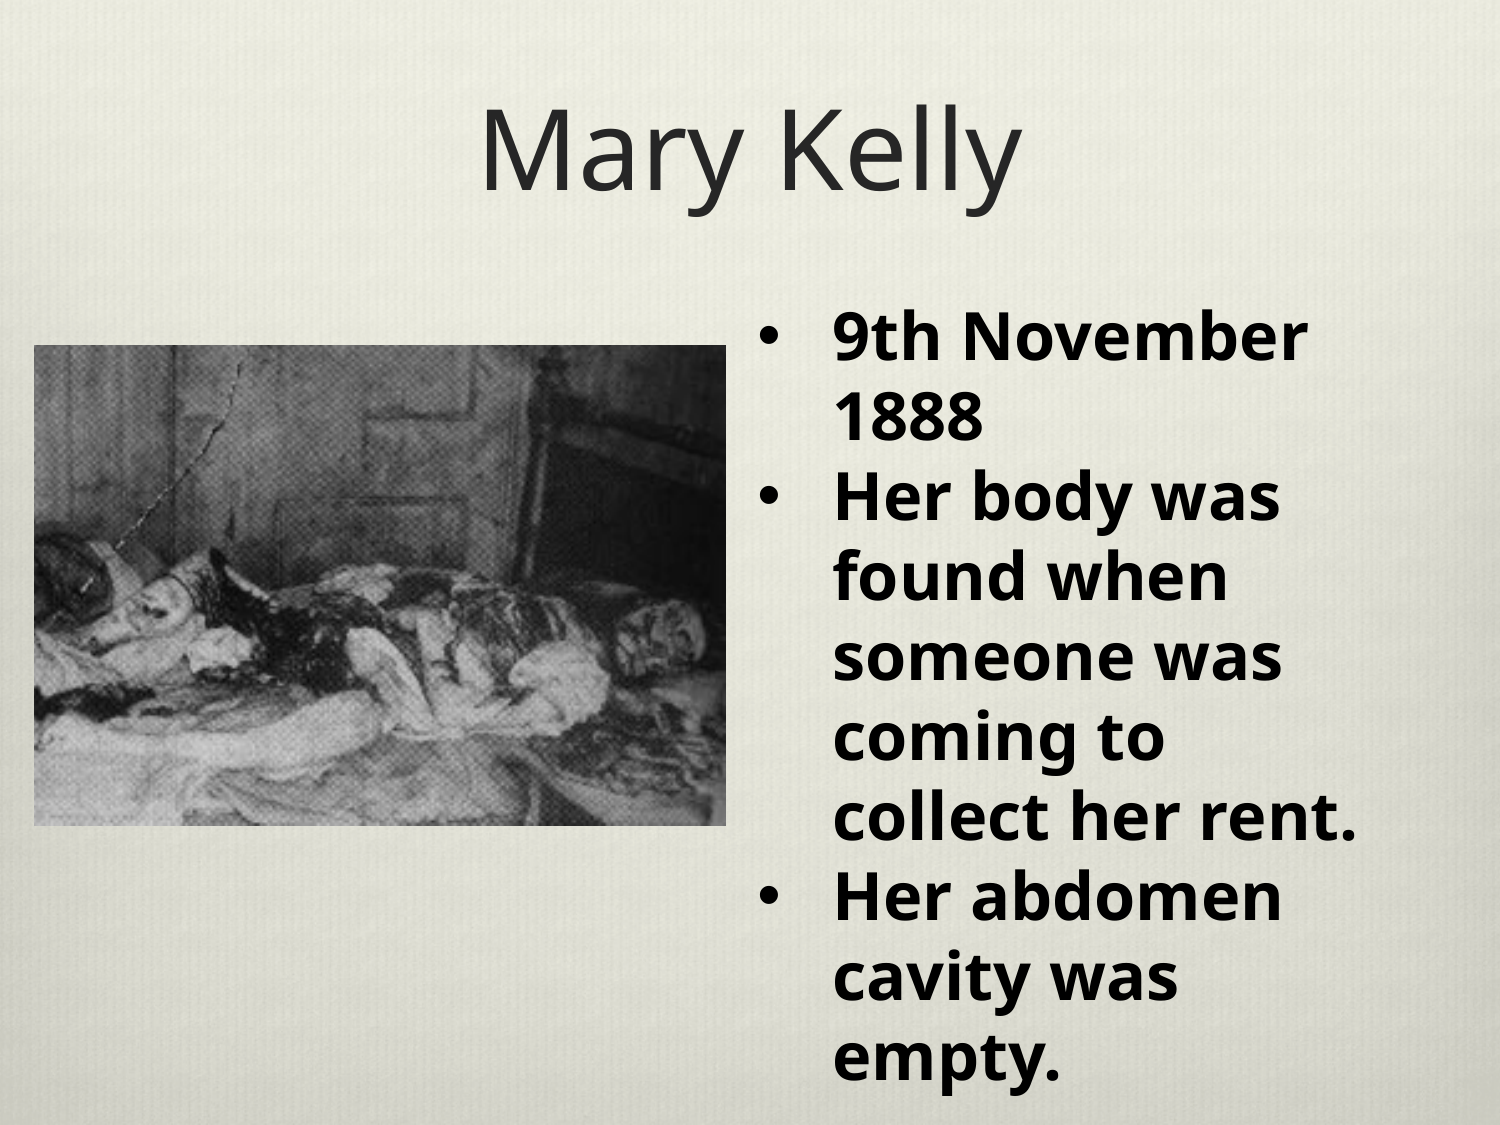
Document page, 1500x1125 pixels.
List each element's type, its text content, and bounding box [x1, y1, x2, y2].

text_box 9th November 1888 Her body was found when someone was coming to collect her rent. Her abdomen cavity was empty. [742, 286, 1416, 1125]
title Mary Kelly [119, 51, 1381, 240]
picture [33, 344, 727, 827]
